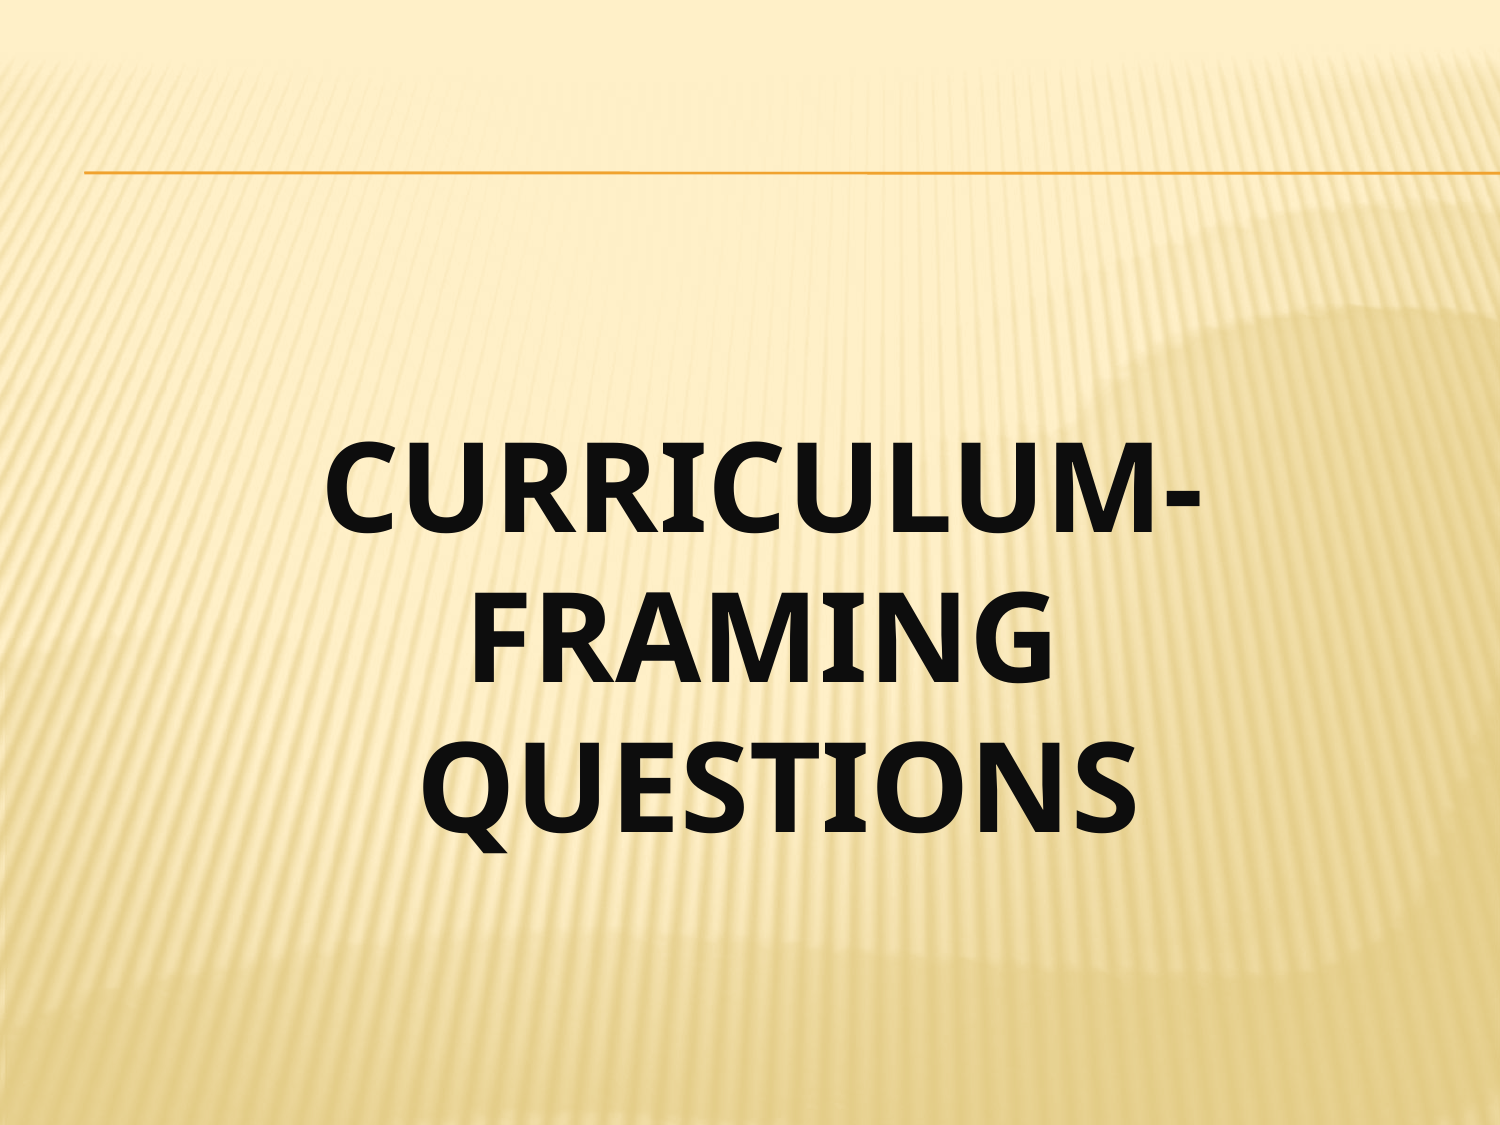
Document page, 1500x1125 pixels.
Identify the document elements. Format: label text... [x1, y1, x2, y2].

text_box Curriculum-Framing Questions [112, 399, 1413, 865]
